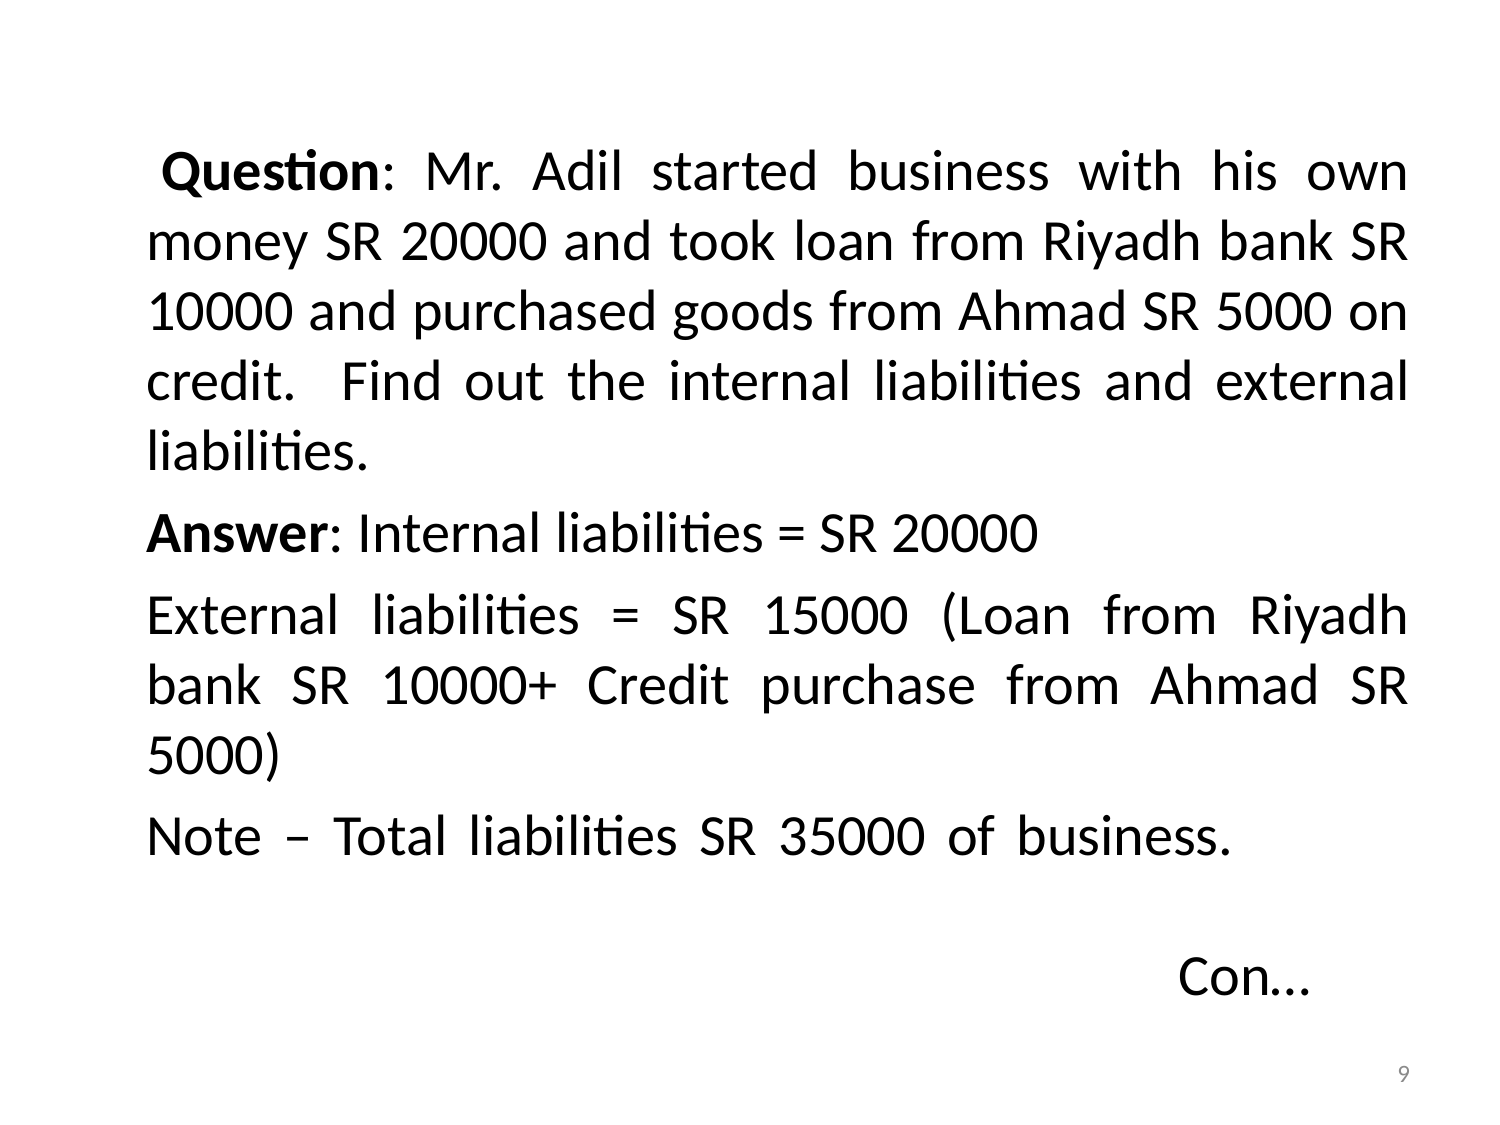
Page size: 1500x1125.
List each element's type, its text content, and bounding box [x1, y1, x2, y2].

slide_number 9 [1074, 1042, 1425, 1103]
list Question: Mr. Adil started business with his own money SR 20000 and took loan from Riyadh bank SR 10000 and purchased goods from Ahmad SR 5000 on credit. Find out the internal liabilities and external liabilities. Answer: Internal liabilities = SR 20000 External liabilities = SR 15000 (Loan from Riyadh bank SR 10000+ Credit purchase from Ahmad SR 5000) Note – Total liabilities SR 35000 of business. Con… [75, 125, 1425, 1005]
